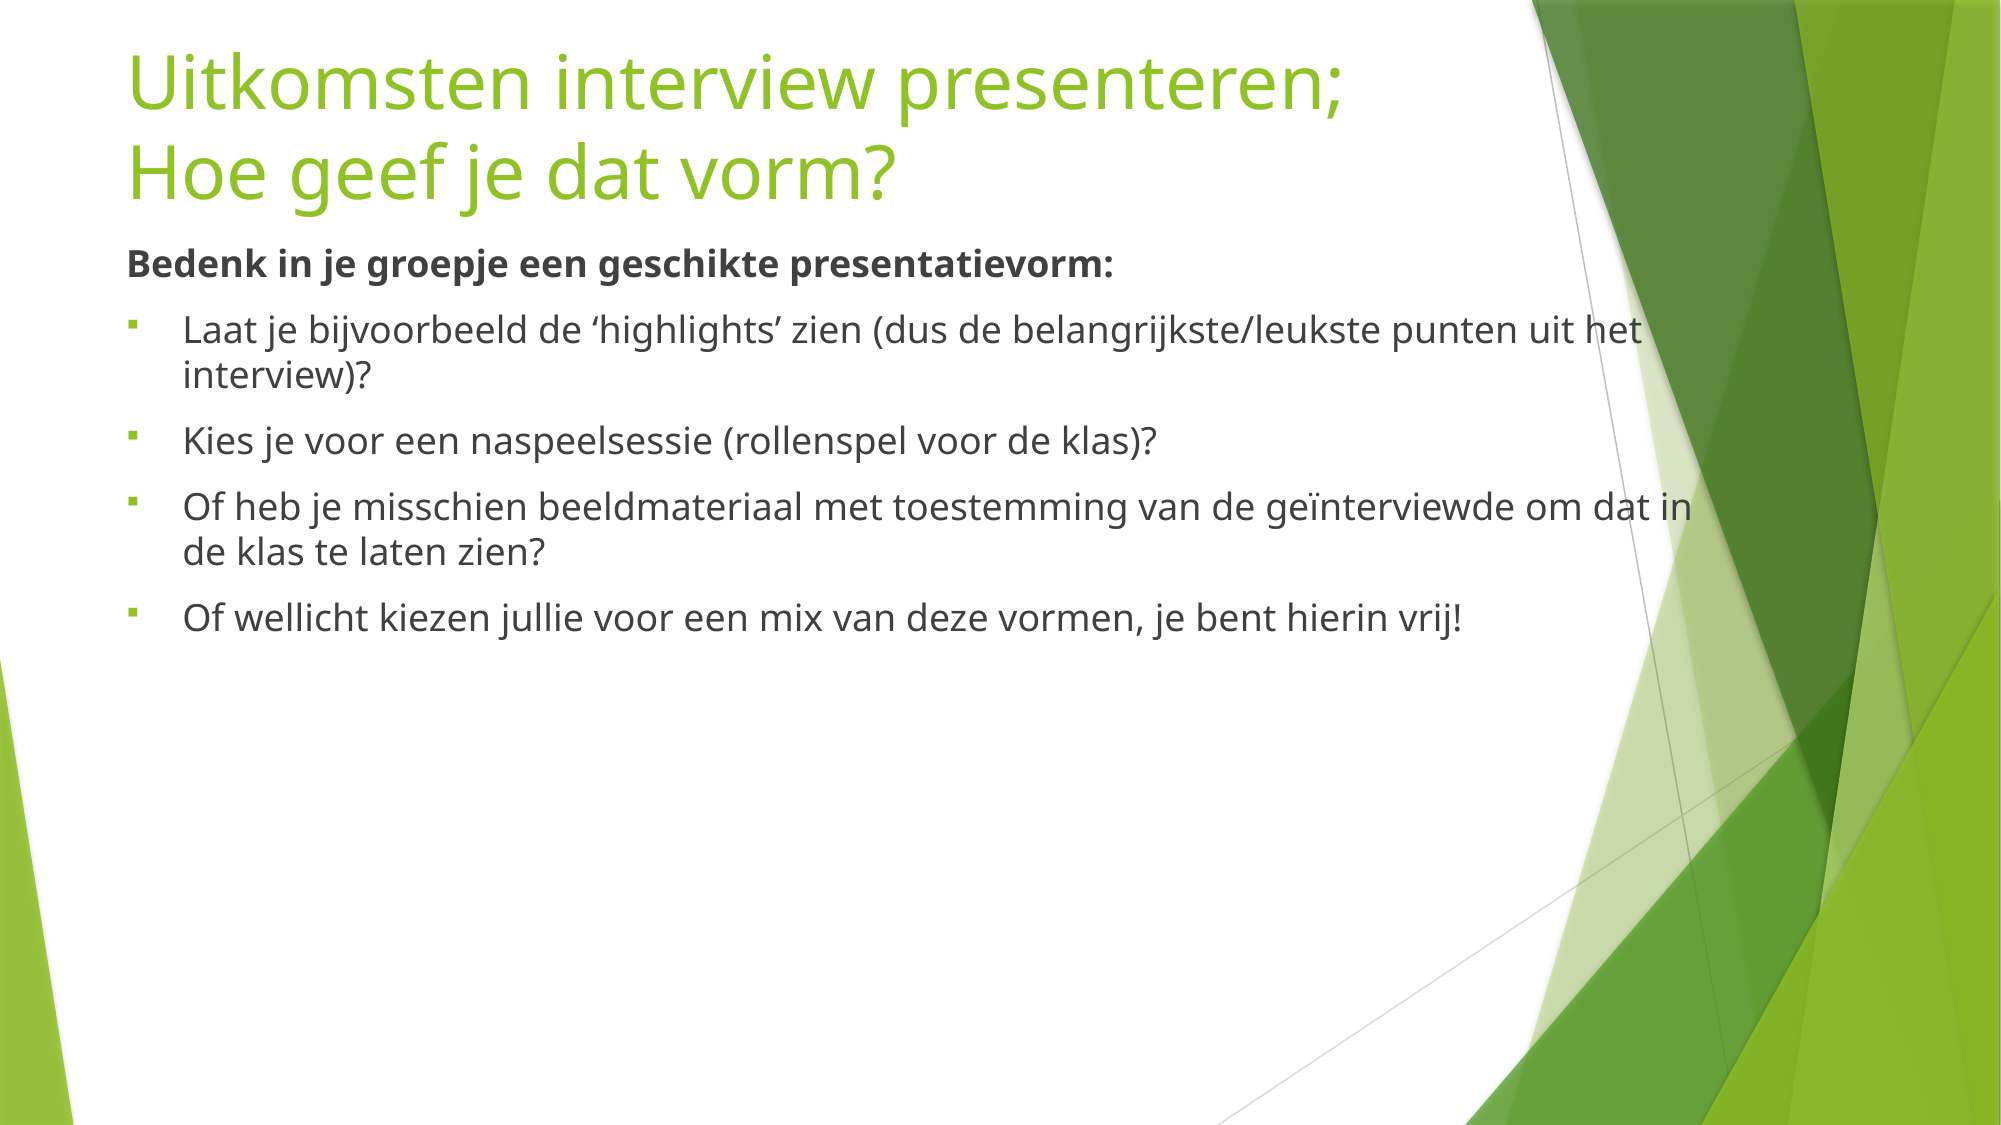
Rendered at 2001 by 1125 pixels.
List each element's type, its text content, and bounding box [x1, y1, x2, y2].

list Bedenk in je groepje een geschikte presentatievorm: Laat je bijvoorbeeld de ‘highlights’ zien (dus de belangrijkste/leukste punten uit het interview)? Kies je voor een naspeelsessie (rollenspel voor de klas)? Of heb je misschien beeldmateriaal met toestemming van de geïnterviewde om dat in de klas te laten zien? Of wellicht kiezen jullie voor een mix van deze vormen, je bent hierin vrij! [111, 191, 1747, 1125]
title Uitkomsten interview presenteren; Hoe geef je dat vorm? [111, 27, 1676, 191]
